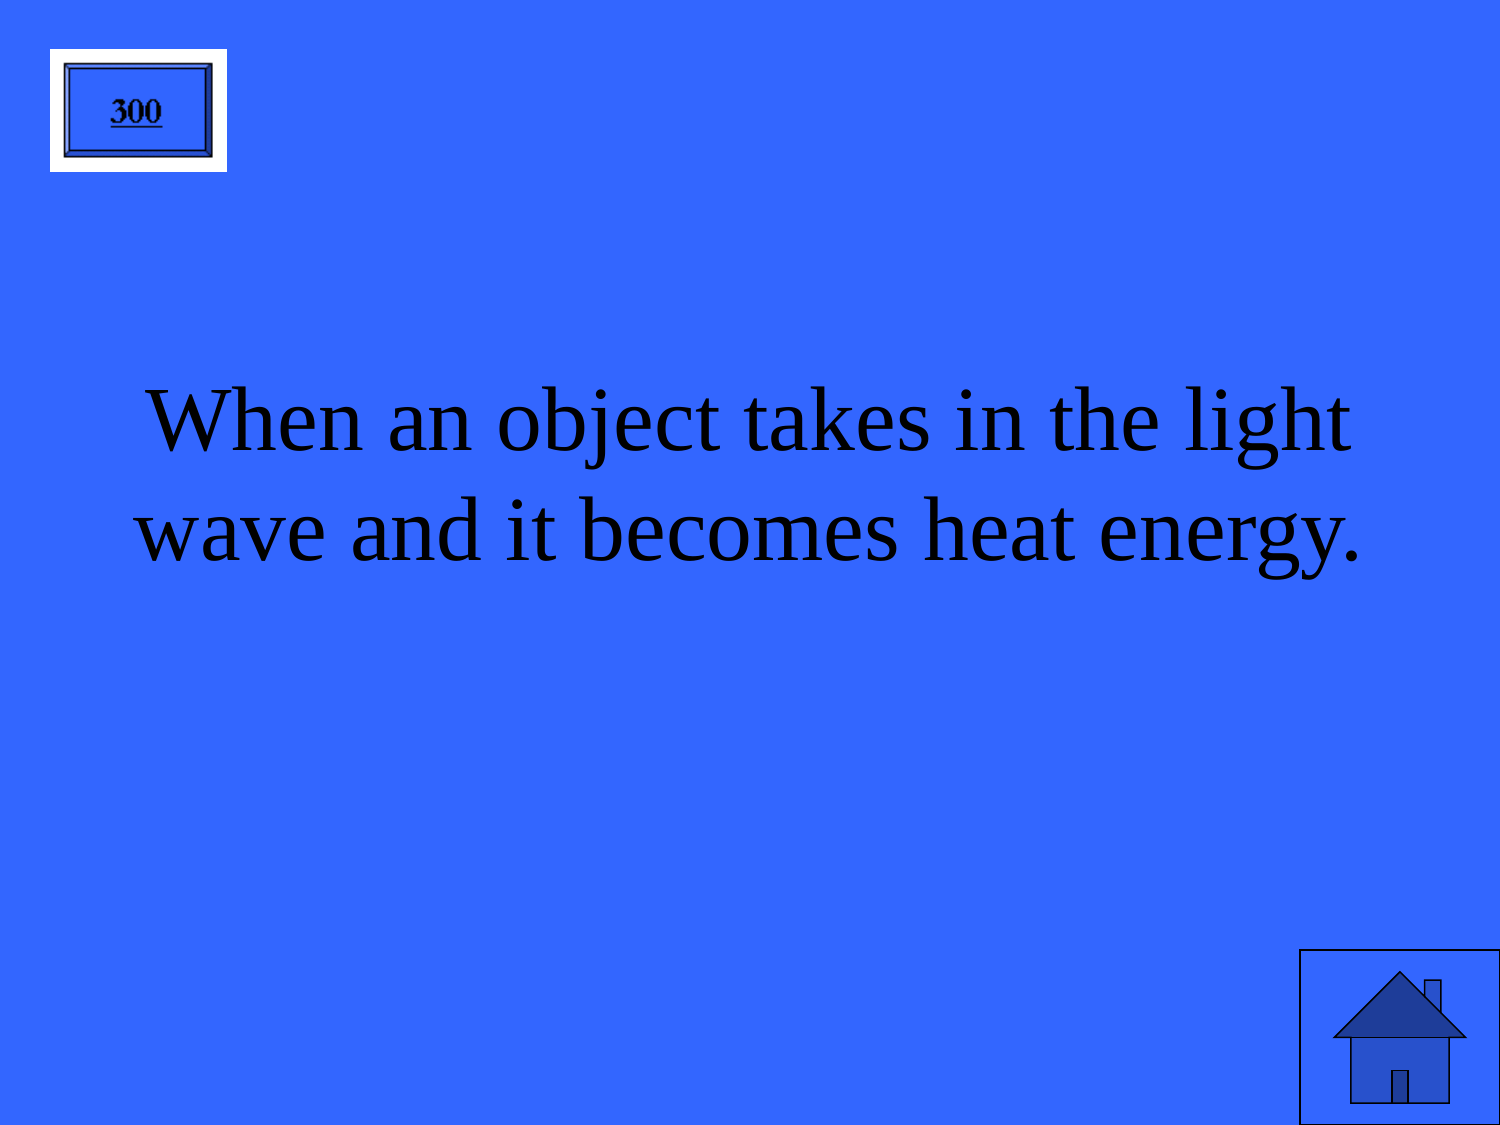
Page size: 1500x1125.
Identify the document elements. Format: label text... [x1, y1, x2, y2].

title When an object takes in the light wave and it becomes heat energy. [112, 374, 1388, 563]
text_box [1299, 950, 1500, 1125]
picture [49, 49, 227, 173]
